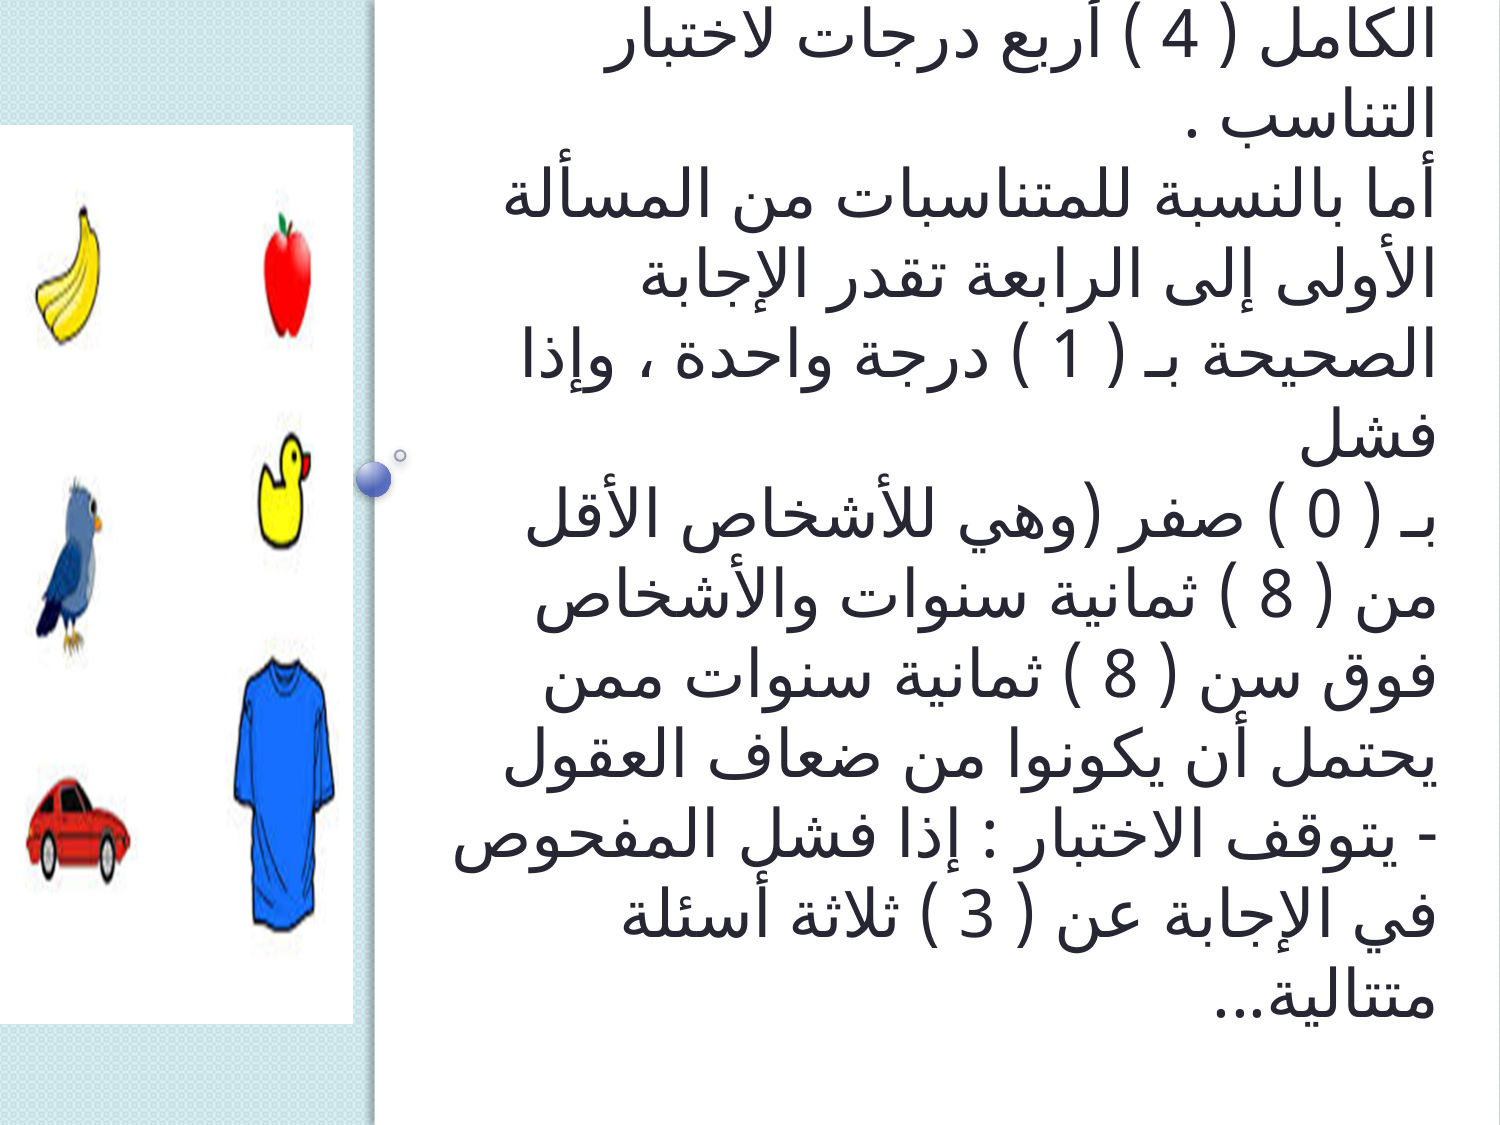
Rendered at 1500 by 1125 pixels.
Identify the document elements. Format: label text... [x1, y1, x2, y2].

list أما الأشخاص الذين يبدؤون باختبار المتشابهات ويحصلون على ( 3 ) ثلاث درجات على الأقل فيعطون التقدير الكامل ( 4 ) أربع درجات لاختبار التناسب . أما بالنسبة للمتناسبات من المسألة الأولى إلى الرابعة تقدر الإجابة الصحيحة بـ ( 1 ) درجة واحدة ، وإذا فشل بـ ( 0 ) صفر (وهي للأشخاص الأقل من ( 8 ) ثمانية سنوات والأشخاص فوق سن ( 8 ) ثمانية سنوات ممن يحتمل أن يكونوا من ضعاف العقول - يتوقف الاختبار : إذا فشل المفحوص في الإجابة عن ( 3 ) ثلاثة أسئلة متتالية... [407, 19, 1458, 1118]
picture [0, 125, 353, 1024]
